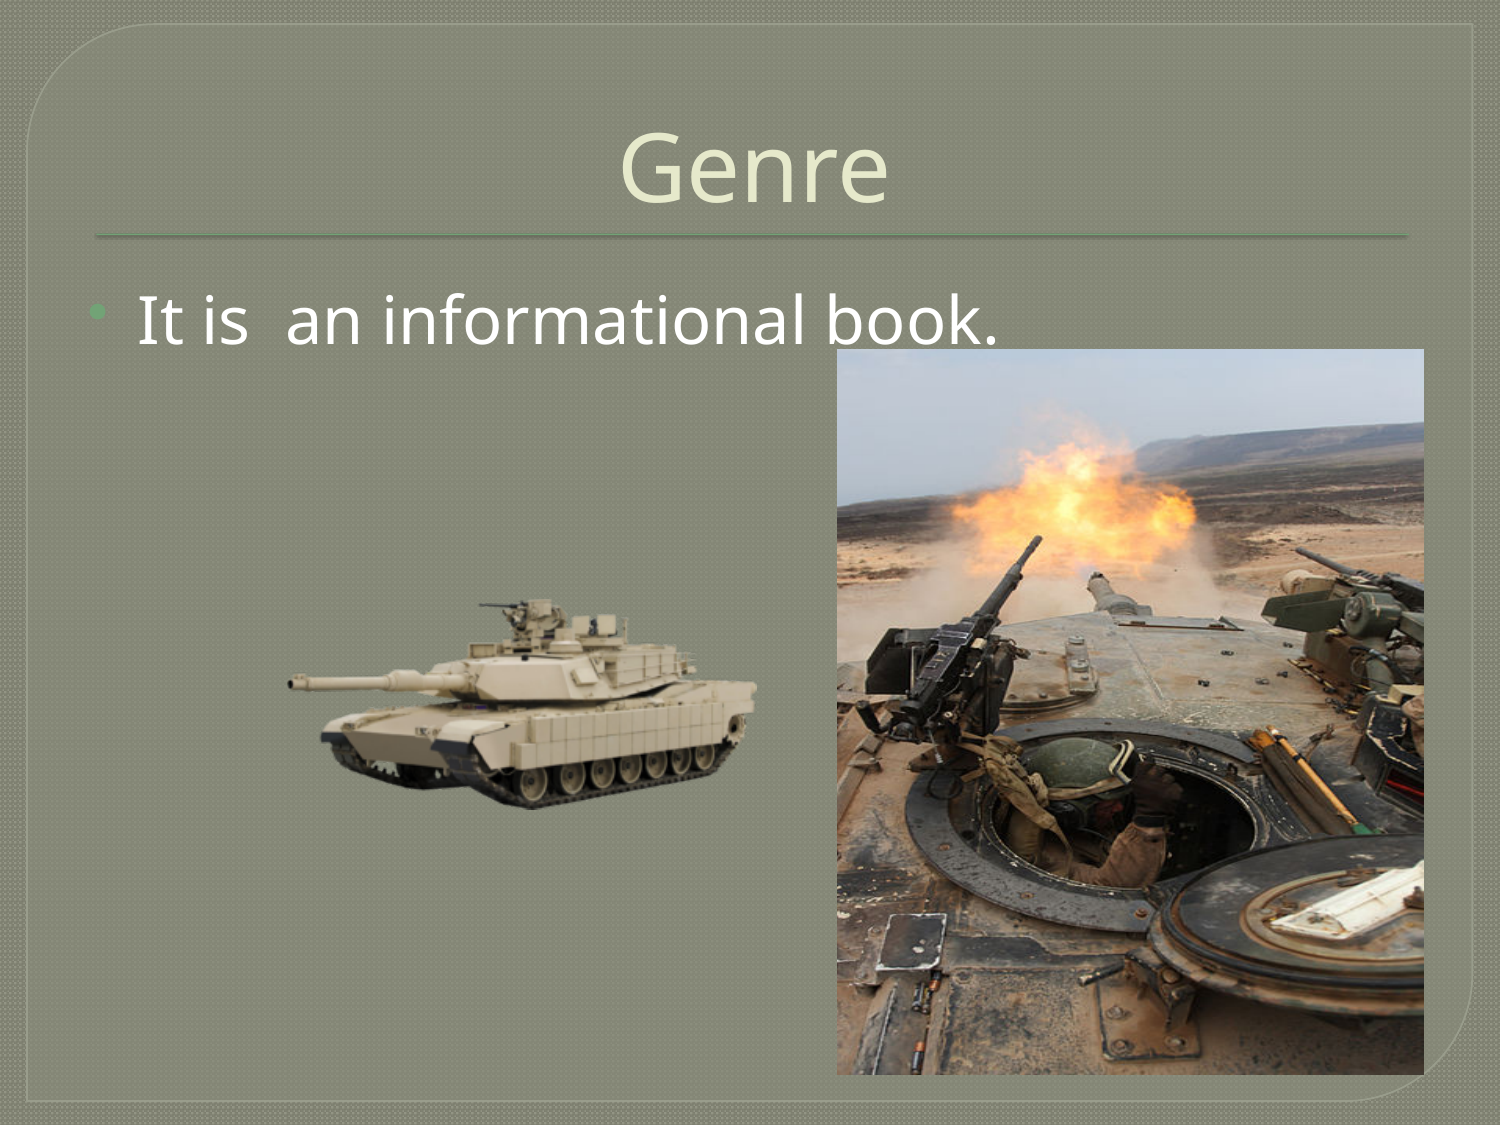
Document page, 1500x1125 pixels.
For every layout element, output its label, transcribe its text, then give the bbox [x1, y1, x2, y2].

picture [287, 599, 757, 810]
title Genre [75, 41, 1425, 230]
list It is an informational book. [75, 270, 1425, 1013]
picture [837, 349, 1424, 1076]
